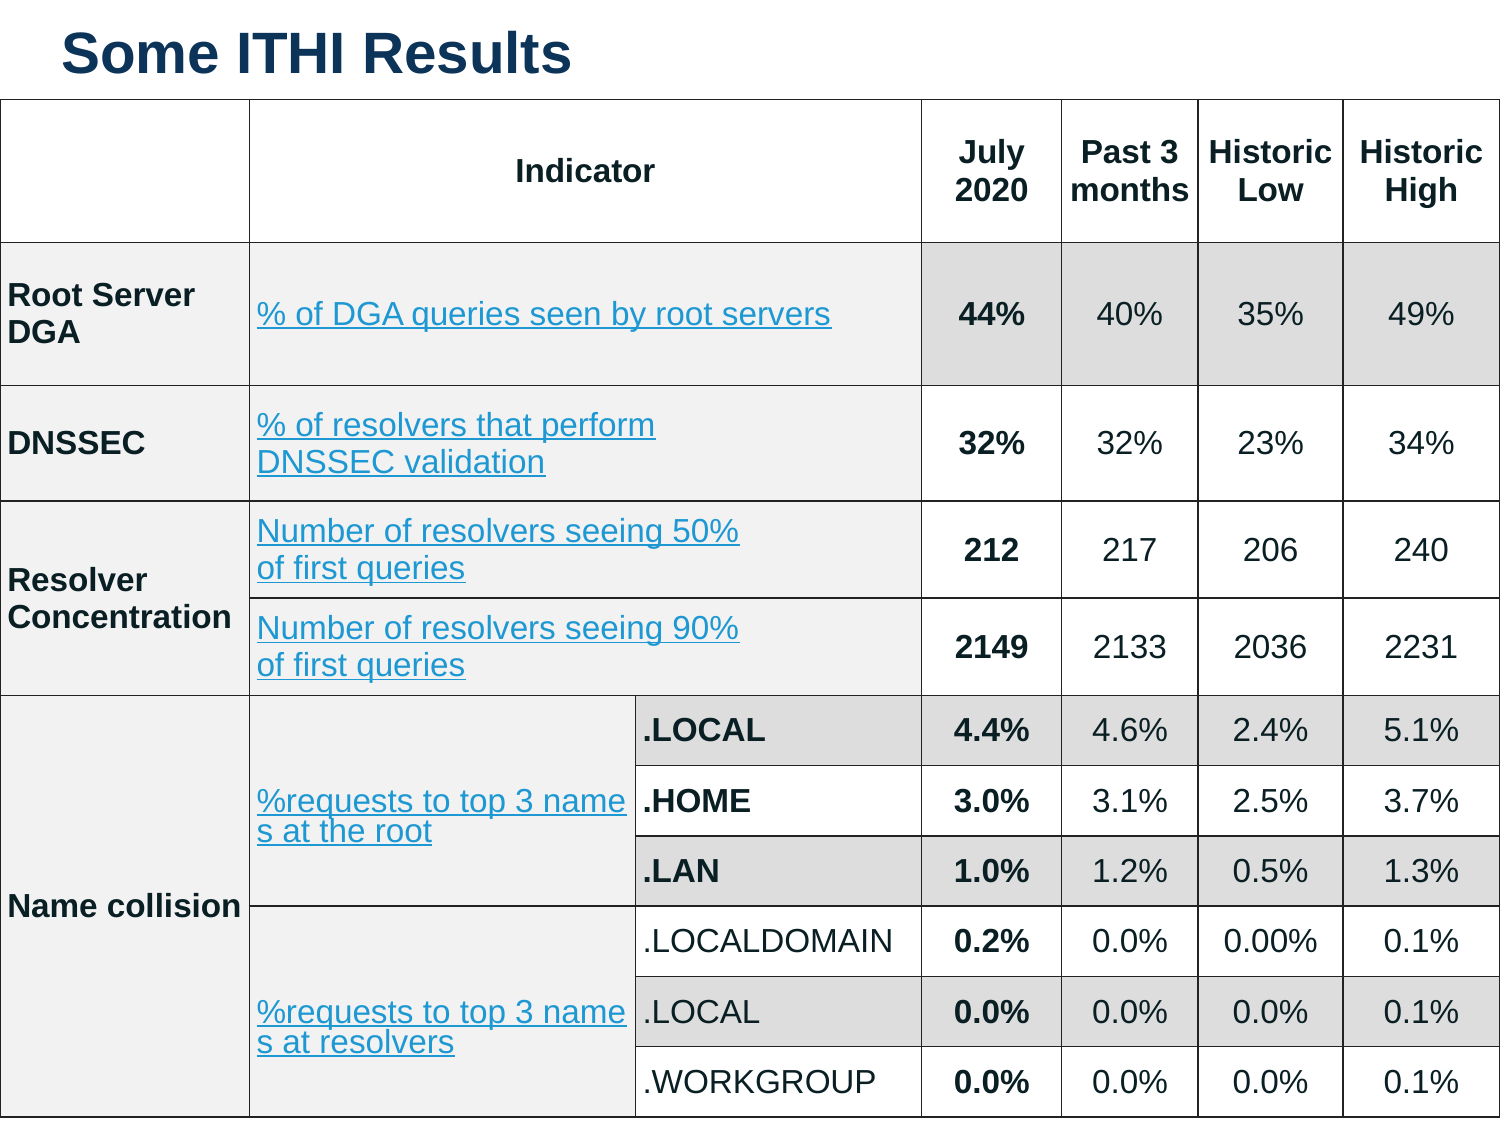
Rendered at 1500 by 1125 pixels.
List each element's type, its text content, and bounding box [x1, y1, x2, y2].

table_cell 212 [922, 502, 1061, 597]
table_cell 0.0% [1199, 977, 1342, 1046]
table_cell 206 [1199, 502, 1342, 597]
table_cell Root Server DGA [1, 243, 249, 385]
table_cell 2036 [1199, 599, 1342, 695]
table_cell 2.4% [1199, 696, 1342, 765]
table_cell 1.3% [1344, 837, 1499, 905]
table_cell 2133 [1062, 599, 1197, 695]
table_cell 2231 [1344, 599, 1499, 695]
table_cell 0.0% [1062, 907, 1197, 976]
table_header July 2020 [922, 100, 1061, 242]
table_cell 32% [1062, 386, 1197, 500]
table_cell DNSSEC [1, 386, 249, 500]
table_cell 0.0% [1062, 977, 1197, 1046]
table_cell 23% [1199, 386, 1342, 500]
table_cell 0.1% [1344, 977, 1499, 1046]
table_cell %requests to top 3 names at the root [250, 696, 635, 905]
table_cell 4.4% [922, 696, 1061, 765]
table_cell Number of resolvers seeing 50% of first queries [250, 502, 921, 597]
table_cell Resolver Concentration [1, 502, 249, 695]
table_cell %requests to top 3 names at resolvers [250, 907, 635, 1116]
table_cell 0.0% [922, 977, 1061, 1046]
table_cell 3.1% [1062, 766, 1197, 835]
table_cell 49% [1344, 243, 1499, 385]
title Some ITHI Results [61, 7, 1376, 82]
table_cell 0.00% [1199, 907, 1342, 976]
table_cell % of resolvers that perform DNSSEC validation [250, 386, 921, 500]
table_cell .WORKGROUP [636, 1047, 921, 1116]
table_header [1, 100, 249, 242]
table_cell .LOCAL [636, 696, 921, 765]
table_cell 40% [1062, 243, 1197, 385]
table_cell 5.1% [1344, 696, 1499, 765]
table_cell .LOCAL [636, 977, 921, 1046]
table_cell 1.2% [1062, 837, 1197, 905]
table_cell 3.7% [1344, 766, 1499, 835]
table_header Historic Low [1199, 100, 1342, 242]
table_header Past 3 months [1062, 100, 1197, 242]
table_cell % of DGA queries seen by root servers [250, 243, 921, 385]
table_cell 4.6% [1062, 696, 1197, 765]
table_cell Number of resolvers seeing 90% of first queries [250, 599, 921, 695]
table_cell 2149 [922, 599, 1061, 695]
table_cell 35% [1199, 243, 1342, 385]
table_cell 2.5% [1199, 766, 1342, 835]
table_cell 0.1% [1344, 1047, 1499, 1116]
table_cell 34% [1344, 386, 1499, 500]
table_cell 3.0% [922, 766, 1061, 835]
table_cell .LOCALDOMAIN [636, 907, 921, 976]
table_cell 240 [1344, 502, 1499, 597]
table_cell .HOME [636, 766, 921, 835]
table_cell 217 [1062, 502, 1197, 597]
table_cell 0.1% [1344, 907, 1499, 976]
table_header Indicator [250, 100, 921, 242]
table_cell 0.0% [922, 1047, 1061, 1116]
table_cell 0.5% [1199, 837, 1342, 905]
table_cell 32% [922, 386, 1061, 500]
table_cell 0.0% [1062, 1047, 1197, 1116]
table_cell 44% [922, 243, 1061, 385]
table_header Historic High [1344, 100, 1499, 242]
table_cell 0.2% [922, 907, 1061, 976]
table_cell Name collision [1, 696, 249, 1116]
table_cell 1.0% [922, 837, 1061, 905]
table_cell .LAN [636, 837, 921, 905]
table_cell 0.0% [1199, 1047, 1342, 1116]
